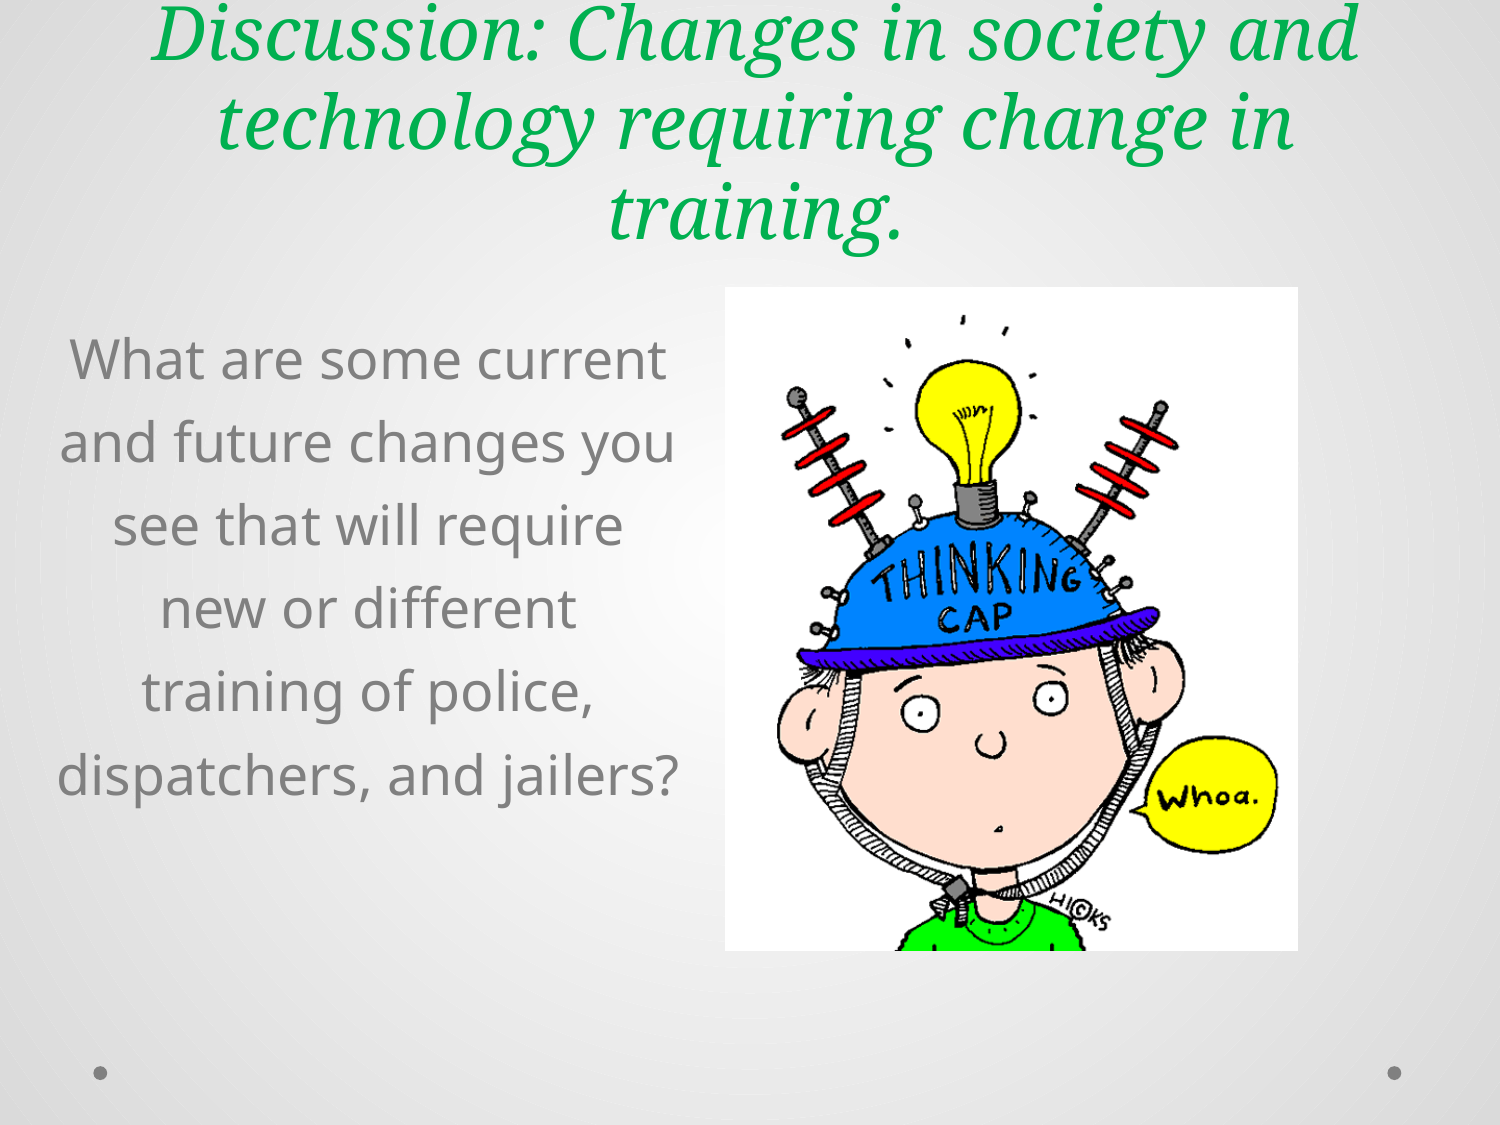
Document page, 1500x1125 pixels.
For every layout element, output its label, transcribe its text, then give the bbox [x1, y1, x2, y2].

list What are some current and future changes you see that will require new or different training of police, dispatchers, and jailers? [37, 299, 700, 900]
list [724, 287, 1298, 952]
title Discussion: Changes in society and technology requiring change in training. [99, 50, 1413, 263]
